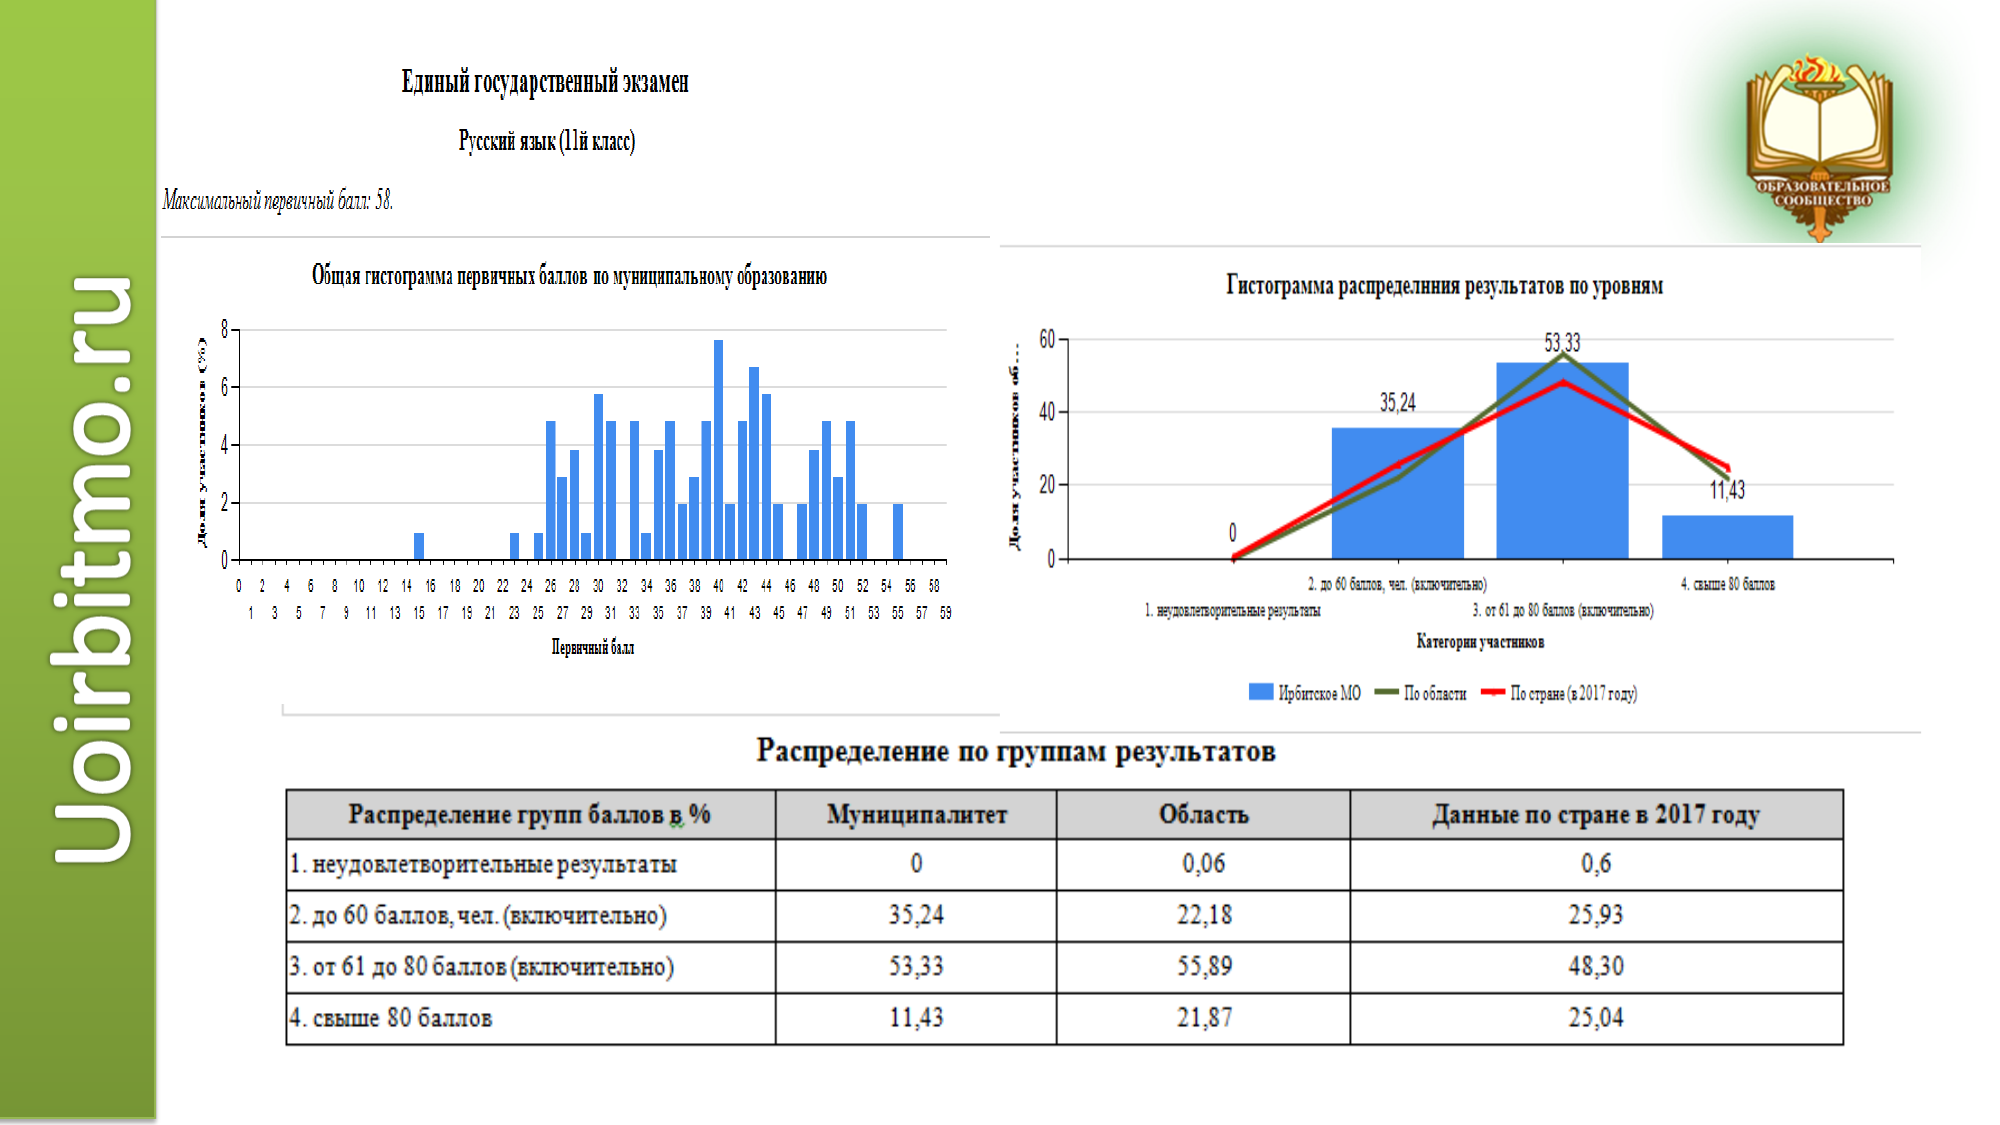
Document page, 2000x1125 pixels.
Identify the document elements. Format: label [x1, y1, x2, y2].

picture [0, 0, 2000, 1125]
list [245, 703, 1886, 1095]
